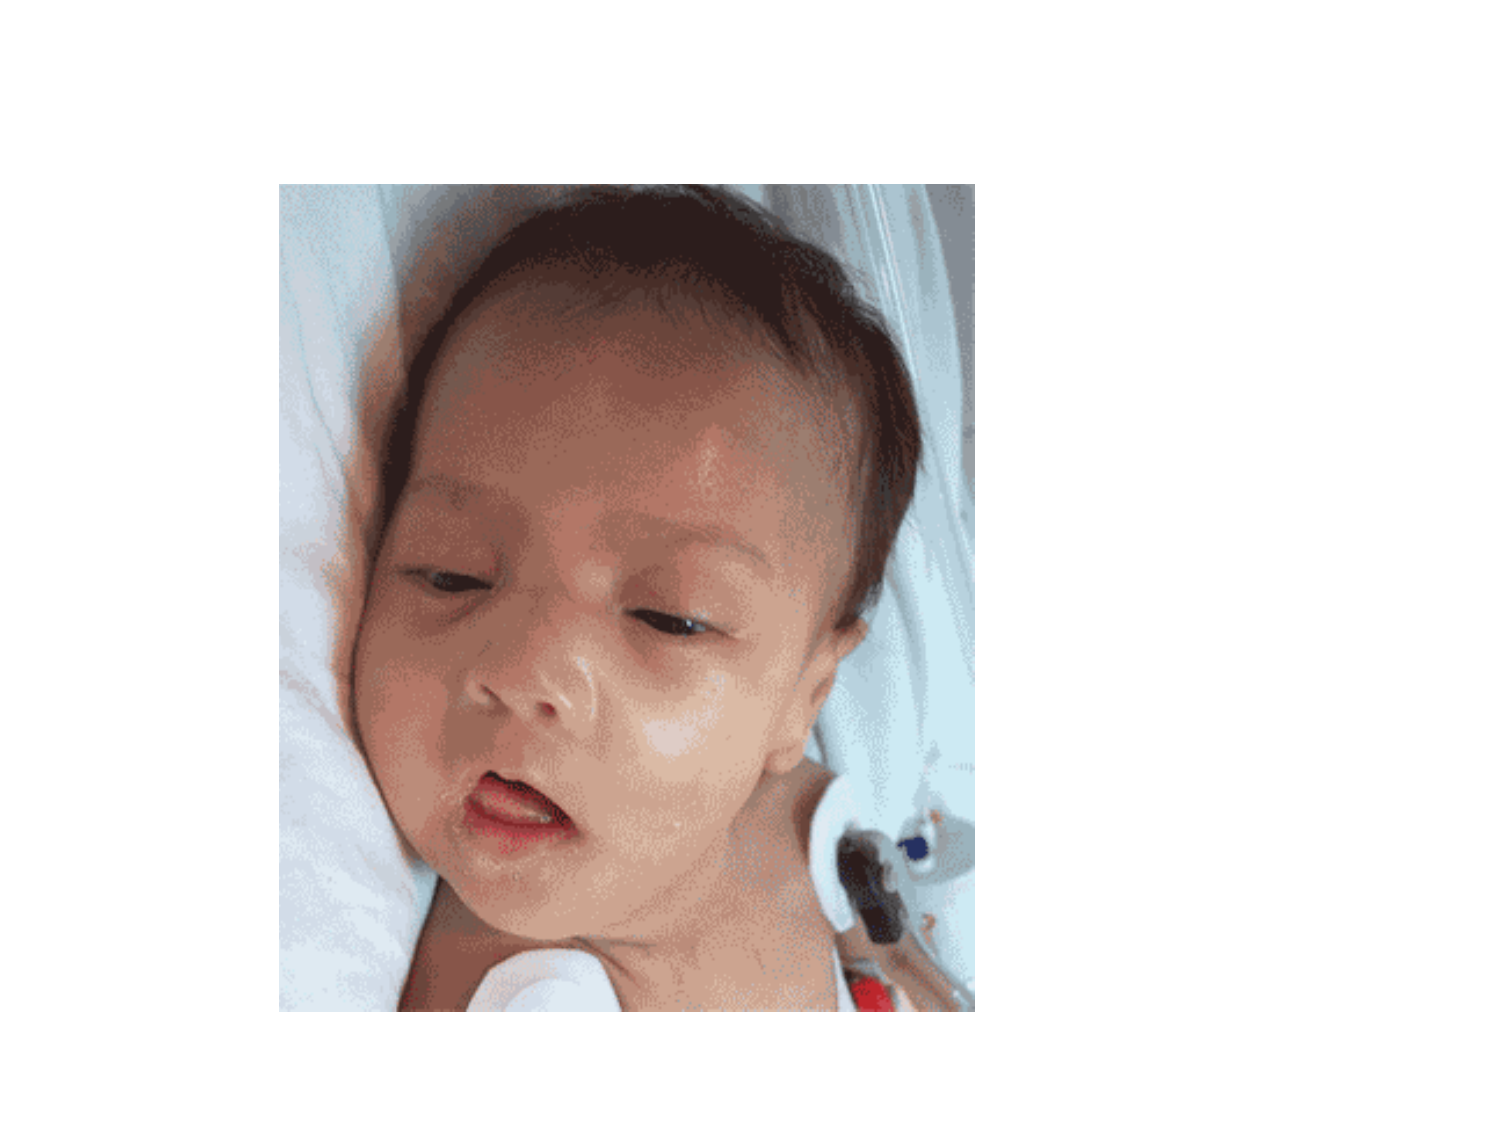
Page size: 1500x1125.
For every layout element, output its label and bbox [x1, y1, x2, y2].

picture [279, 184, 975, 1012]
